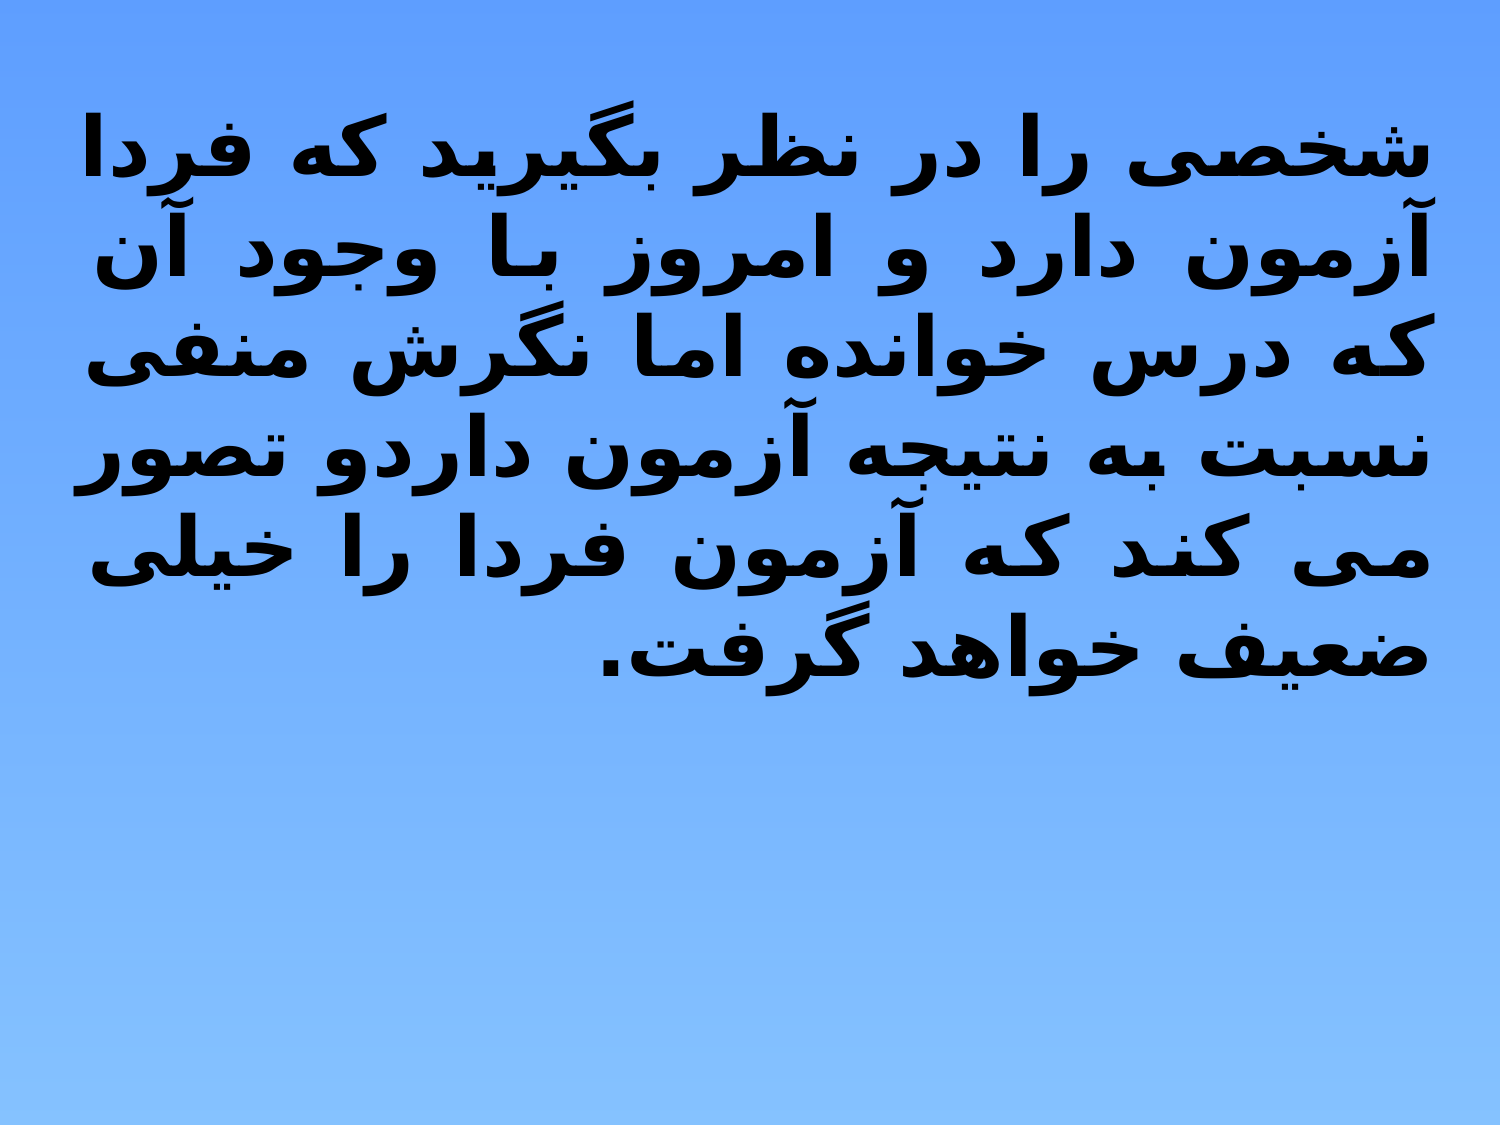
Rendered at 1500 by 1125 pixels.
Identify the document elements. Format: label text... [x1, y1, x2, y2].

list شخصی را در نظر بگیرید که فردا آزمون دارد و امروز با وجود آن که درس خوانده اما نگرش منفی نسبت به نتیجه آزمون داردو تصور می کند که آزمون فردا را خیلی ضعیف خواهد گرفت. [62, 500, 1450, 700]
